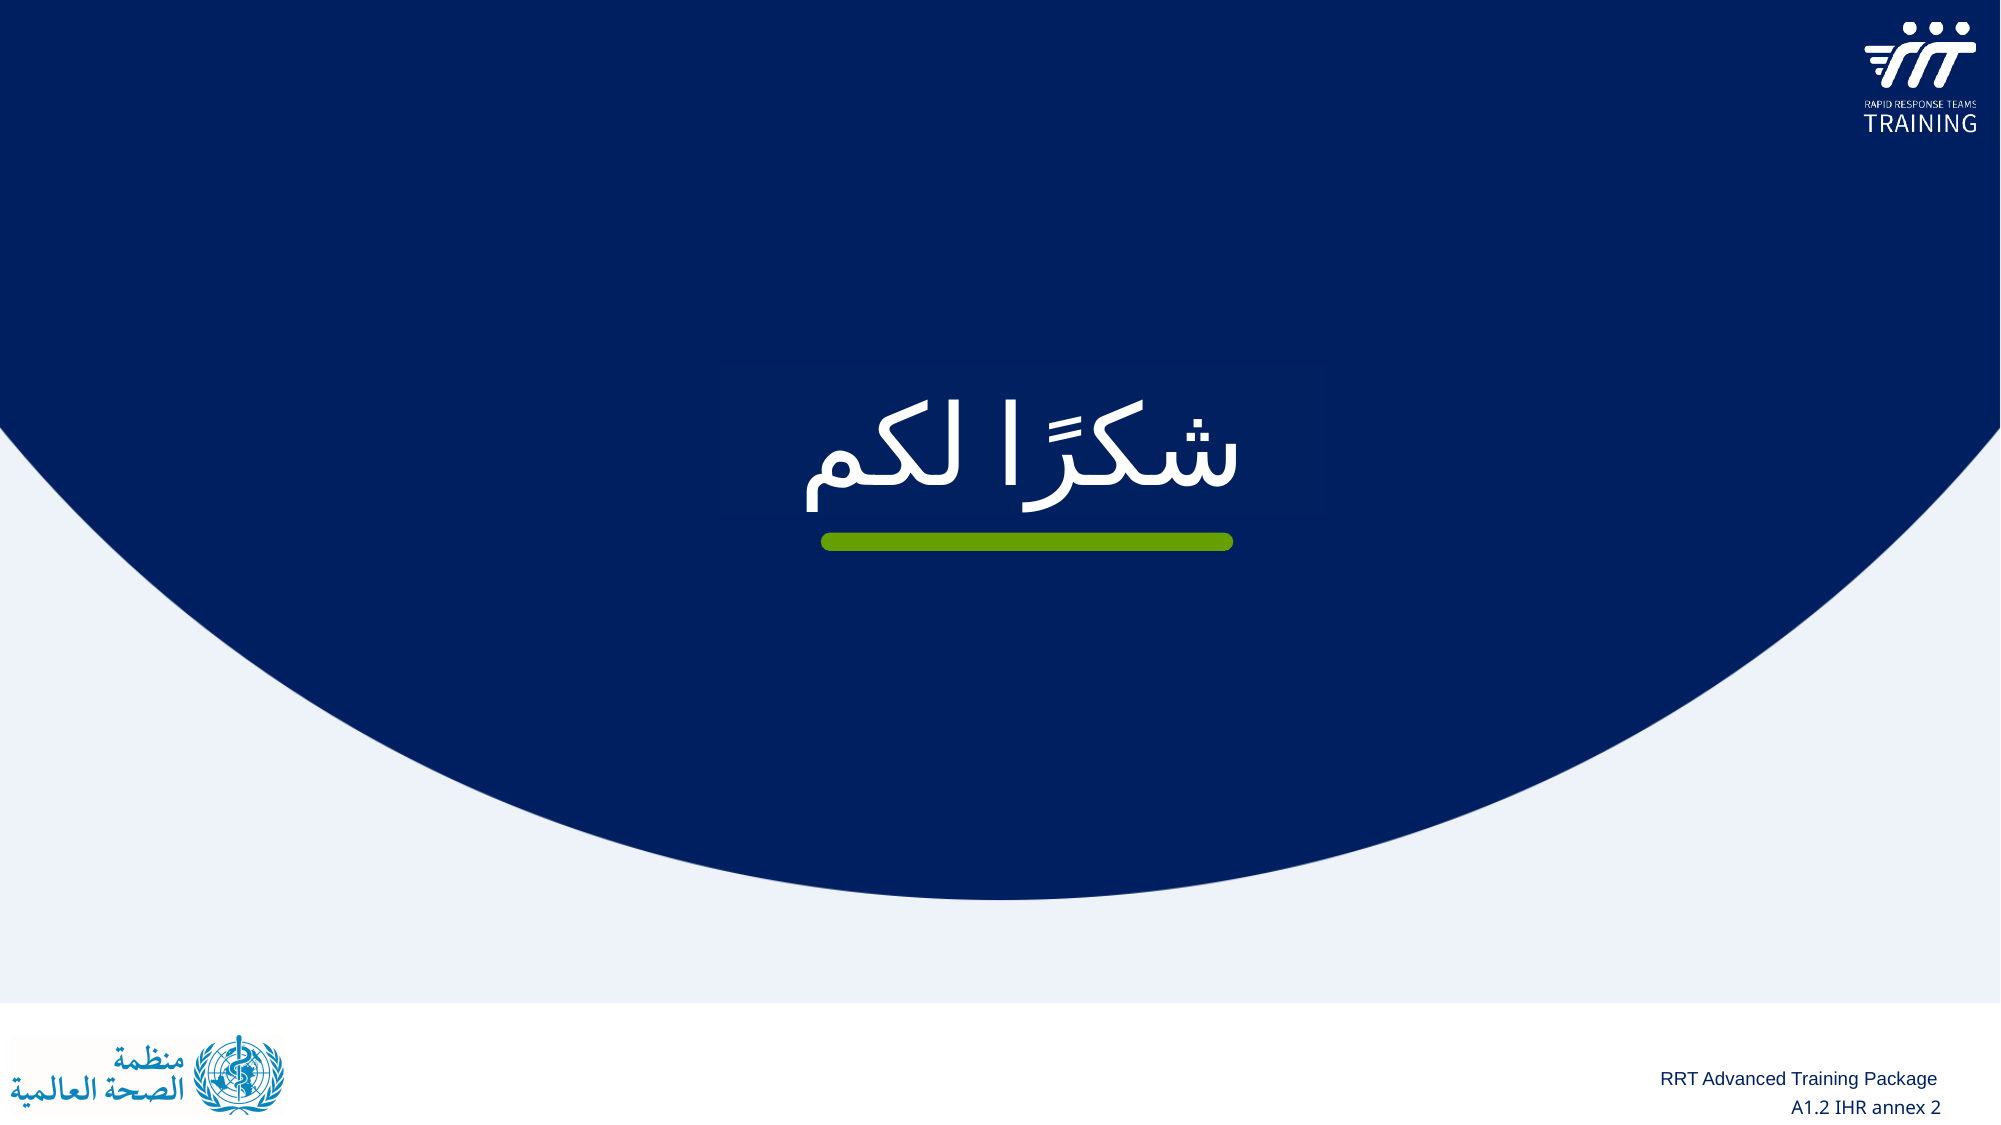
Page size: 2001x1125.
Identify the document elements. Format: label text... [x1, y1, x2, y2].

text_box شكرًا لكم [718, 364, 1327, 515]
picture [241, 1050, 247, 1059]
picture [0, 0, 2001, 1003]
picture [11, 1035, 284, 1115]
